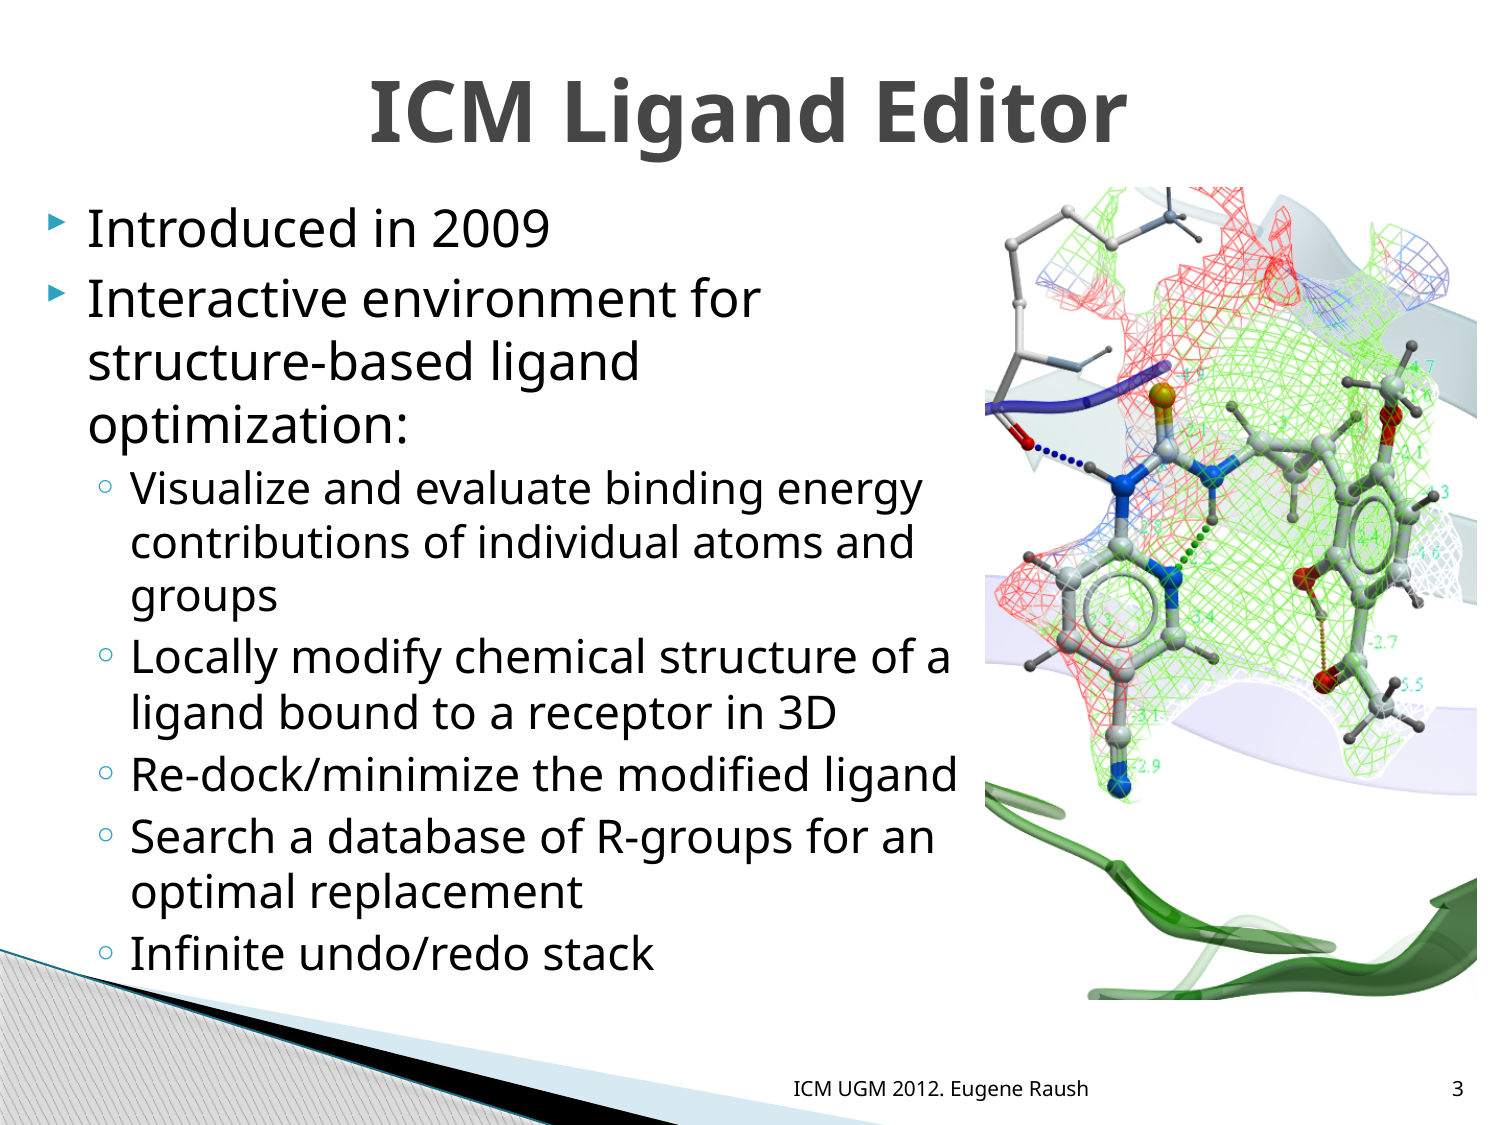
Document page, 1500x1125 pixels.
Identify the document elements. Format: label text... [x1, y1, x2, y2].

title ICM Ligand Editor [75, 37, 1425, 180]
picture [985, 187, 1478, 1001]
list Introduced in 2009 Interactive environment for structure-based ligand optimization: Visualize and evaluate binding energy contributions of individual atoms and groups Locally modify chemical structure of a ligand bound to a receptor in 3D Re-dock/minimize the modified ligand Search a database of R-groups for an optimal replacement Infinite undo/redo stack [12, 187, 975, 1013]
footer ICM UGM 2012. Eugene Raush [718, 1051, 1105, 1112]
slide_number 3 [1418, 1051, 1479, 1112]
